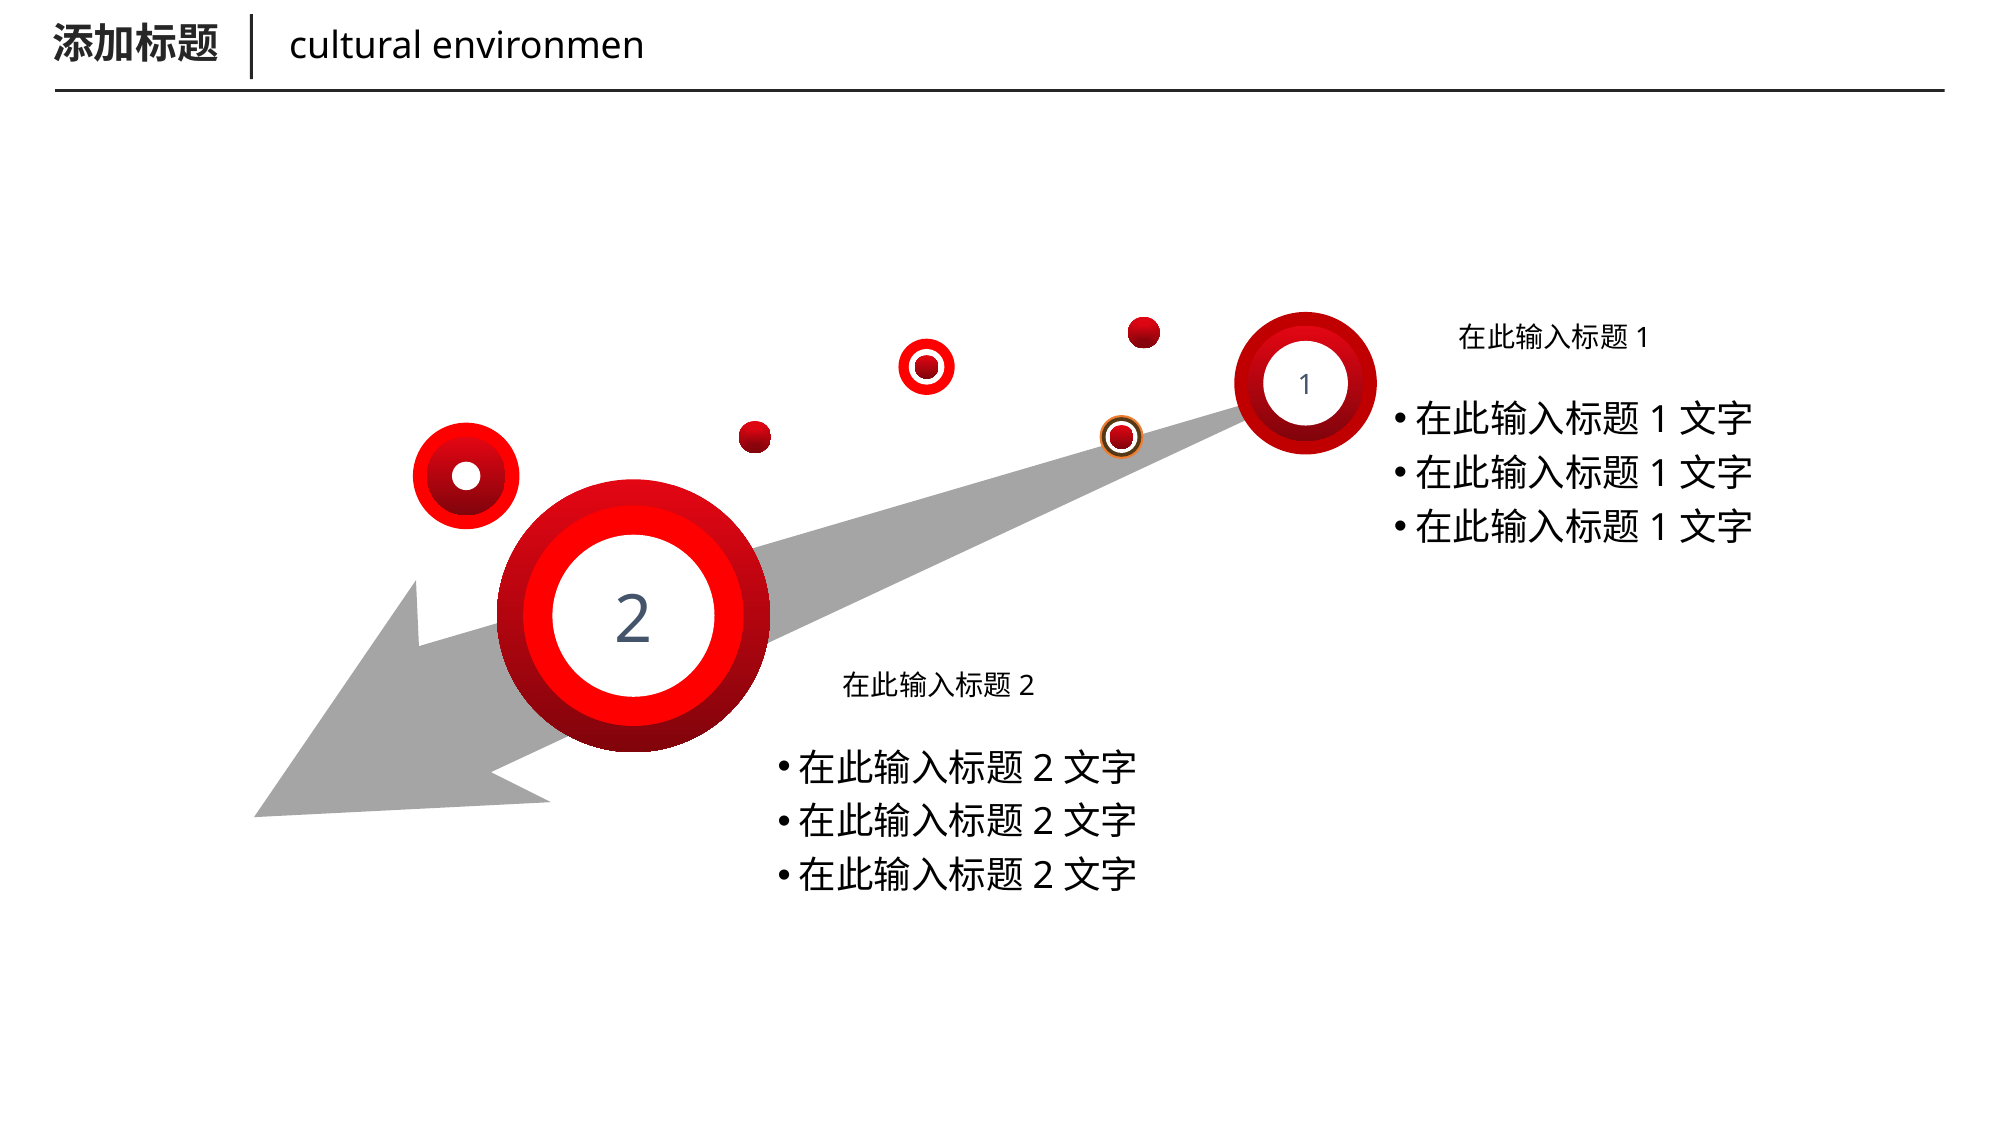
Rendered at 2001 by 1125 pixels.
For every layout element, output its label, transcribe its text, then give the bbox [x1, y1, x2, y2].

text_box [1099, 414, 1144, 459]
text_box [54, 88, 1946, 93]
text_box 在此输入标题2文字 在此输入标题2文字 在此输入标题2文字 [762, 727, 1153, 904]
text_box [249, 13, 254, 80]
text_box [770, 406, 1234, 644]
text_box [738, 420, 771, 454]
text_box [895, 335, 958, 399]
text_box 在此输入标题2 [827, 660, 1050, 709]
text_box cultural environmen [274, 13, 925, 73]
text_box 在此输入标题1文字 在此输入标题1文字 在此输入标题1文字 [1378, 379, 1770, 556]
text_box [1234, 311, 1377, 455]
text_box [496, 479, 770, 753]
text_box [251, 577, 552, 819]
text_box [412, 422, 520, 530]
text_box 在此输入标题1 [1444, 311, 1667, 361]
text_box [1127, 316, 1160, 349]
text_box 添加标题 [37, 9, 286, 74]
